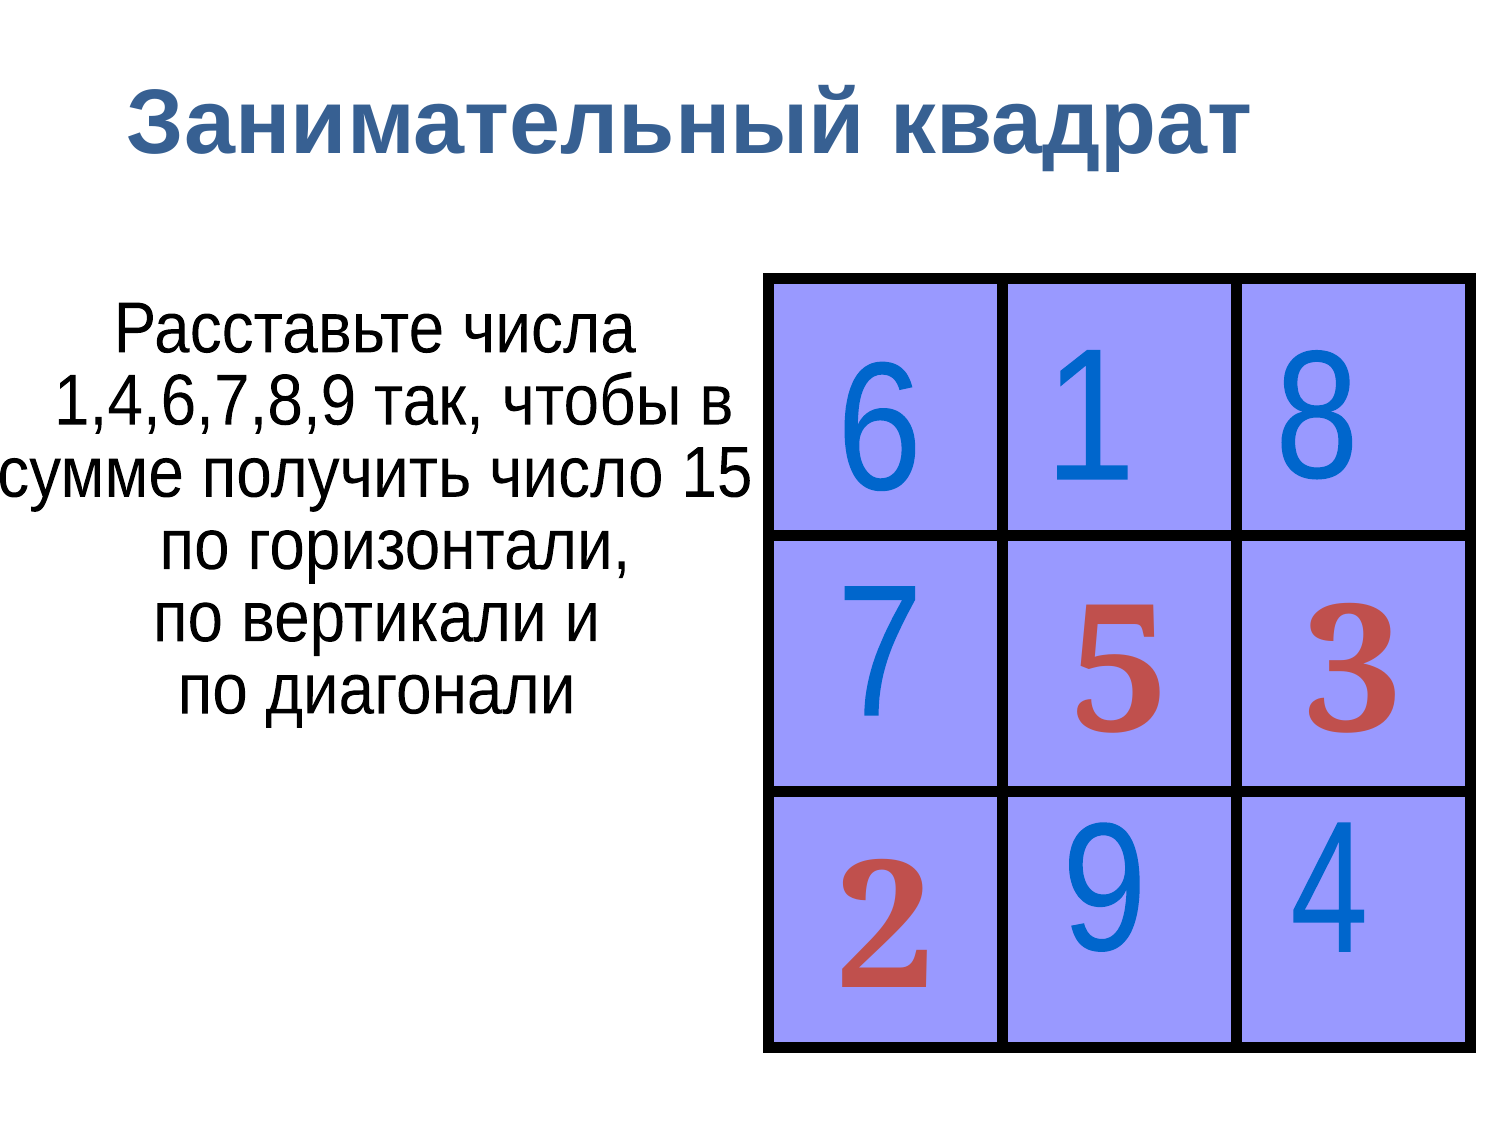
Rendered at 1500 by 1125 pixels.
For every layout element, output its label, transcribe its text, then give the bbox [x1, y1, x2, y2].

table_header [1008, 284, 1231, 530]
table_cell [774, 541, 997, 786]
table_cell 3 [1242, 541, 1465, 786]
text_box Занимательный квадрат [112, 54, 1424, 180]
table_cell [1008, 797, 1231, 1042]
table_header [774, 284, 997, 530]
table_cell [1242, 797, 1465, 1042]
table_cell 5 [1008, 541, 1231, 786]
table_cell 2 [774, 797, 997, 1042]
table_header [1242, 284, 1465, 530]
